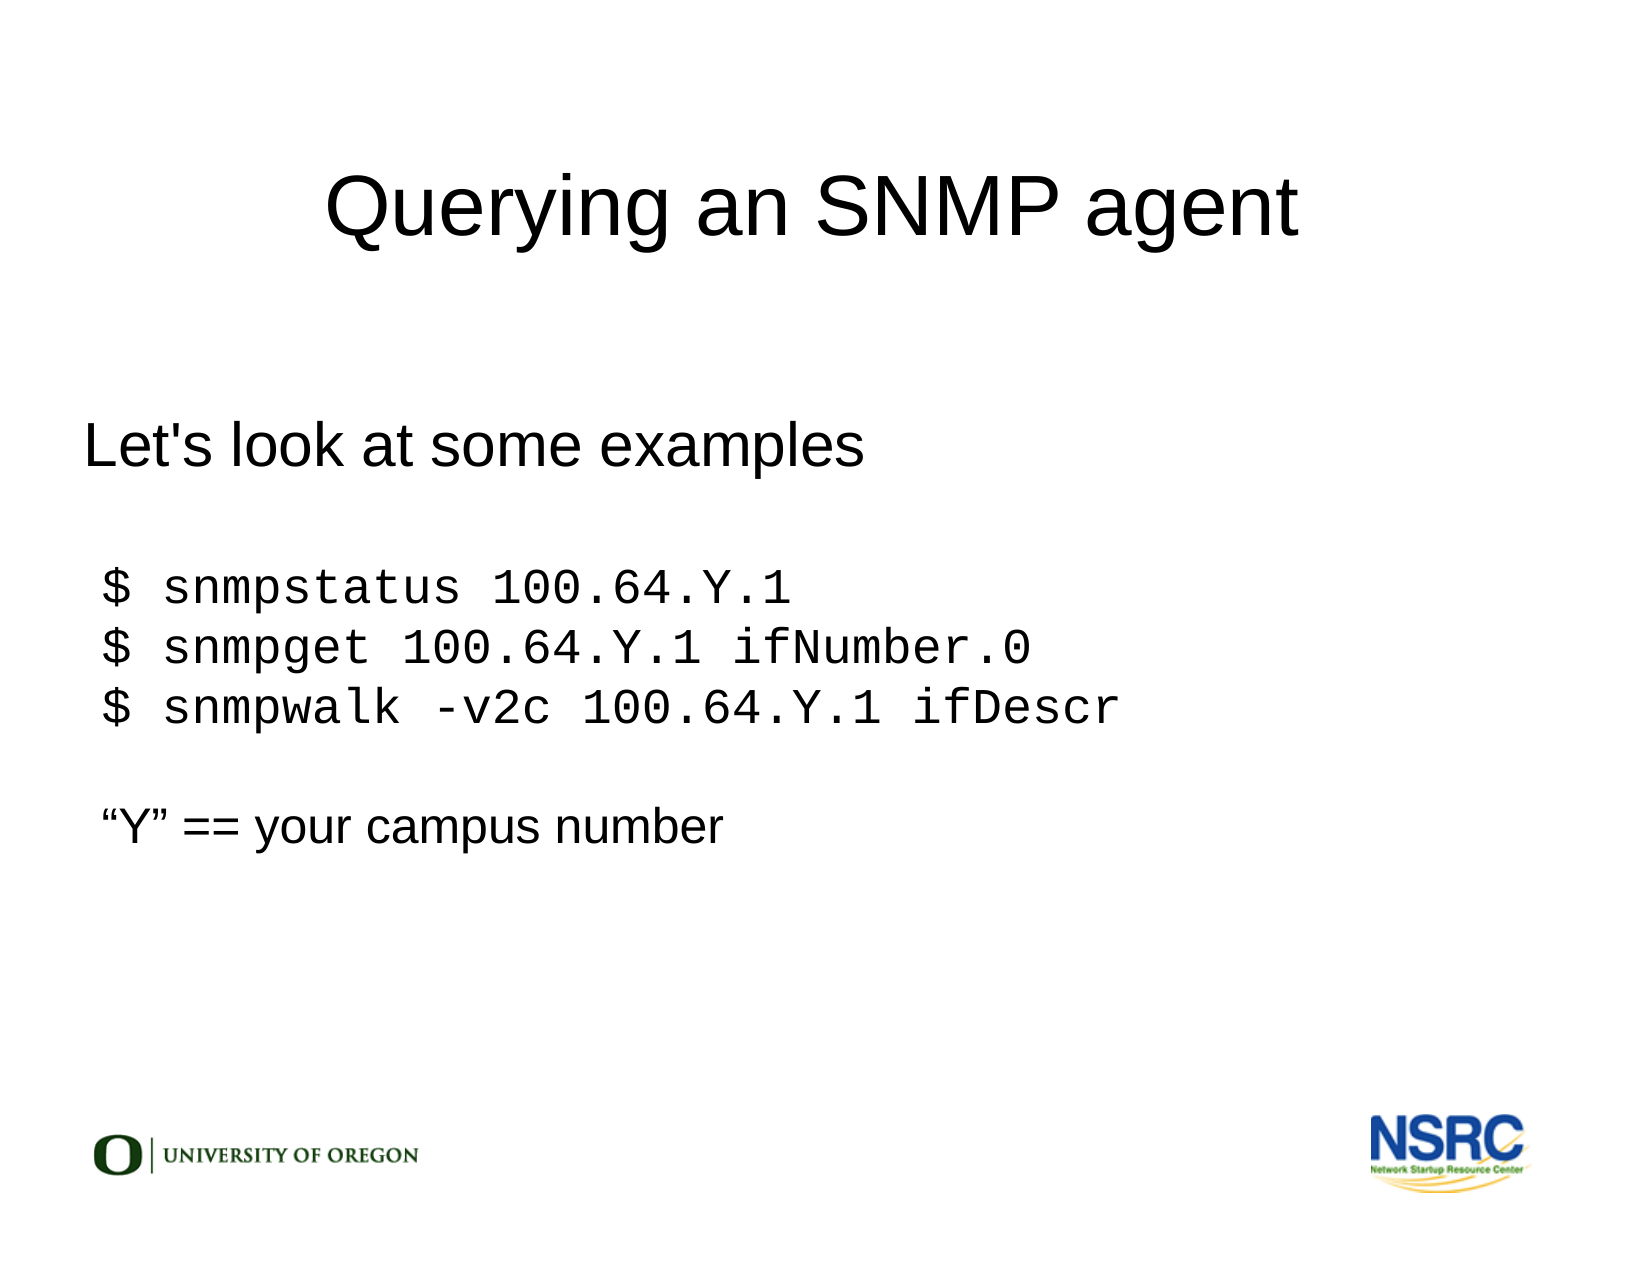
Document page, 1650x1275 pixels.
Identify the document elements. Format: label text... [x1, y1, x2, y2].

picture [1371, 1114, 1532, 1193]
picture [92, 1133, 420, 1177]
text_box Let's look at some examples $ snmpstatus 100.64.Y.1 $ snmpget 100.64.Y.1 ifNumber.0 $ snmpwalk -v2c 100.64.Y.1 ifDescr “Y” == your campus number [83, 329, 1546, 1001]
text_box Querying an SNMP agent [133, 104, 1491, 298]
